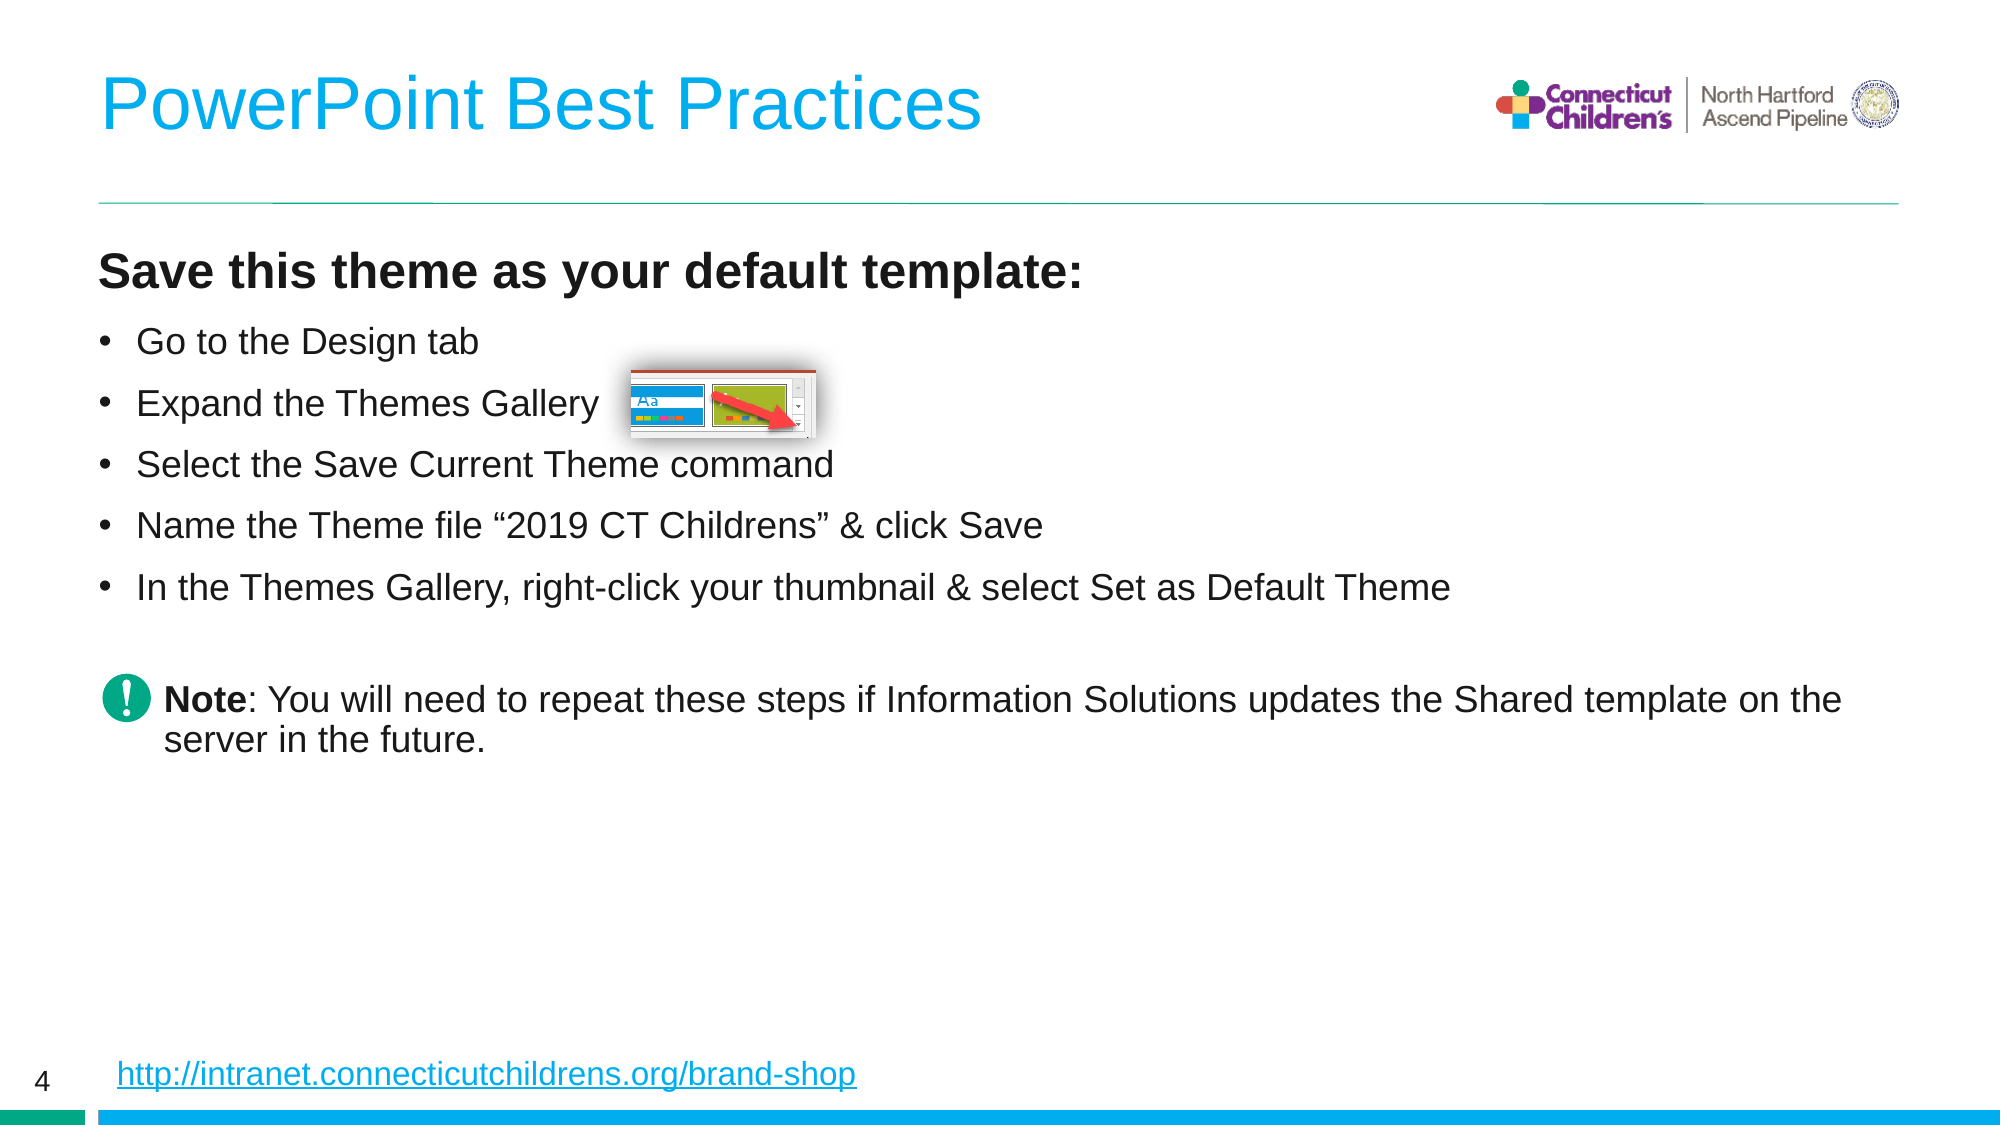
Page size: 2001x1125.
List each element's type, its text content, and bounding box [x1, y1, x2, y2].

list Go to the Design tab Expand the Themes Gallery Select the Save Current Theme command Name the Theme file “2019 CT Childrens” & click Save In the Themes Gallery, right-click your thumbnail & select Set as Default Theme Note: You will need to repeat these steps if Information Solutions updates the Shared template on the server in the future. [98, 314, 1899, 1040]
picture [631, 398, 647, 407]
title PowerPoint Best Practices [98, 23, 1498, 187]
slide_number 4 [0, 1050, 85, 1110]
picture [1498, 77, 1899, 133]
list Save this theme as your default template: [97, 238, 1899, 297]
picture [642, 398, 654, 407]
text_box [102, 673, 151, 723]
picture [631, 370, 816, 441]
text_box http://intranet.connecticutchildrens.org/brand-shop [102, 1044, 873, 1100]
